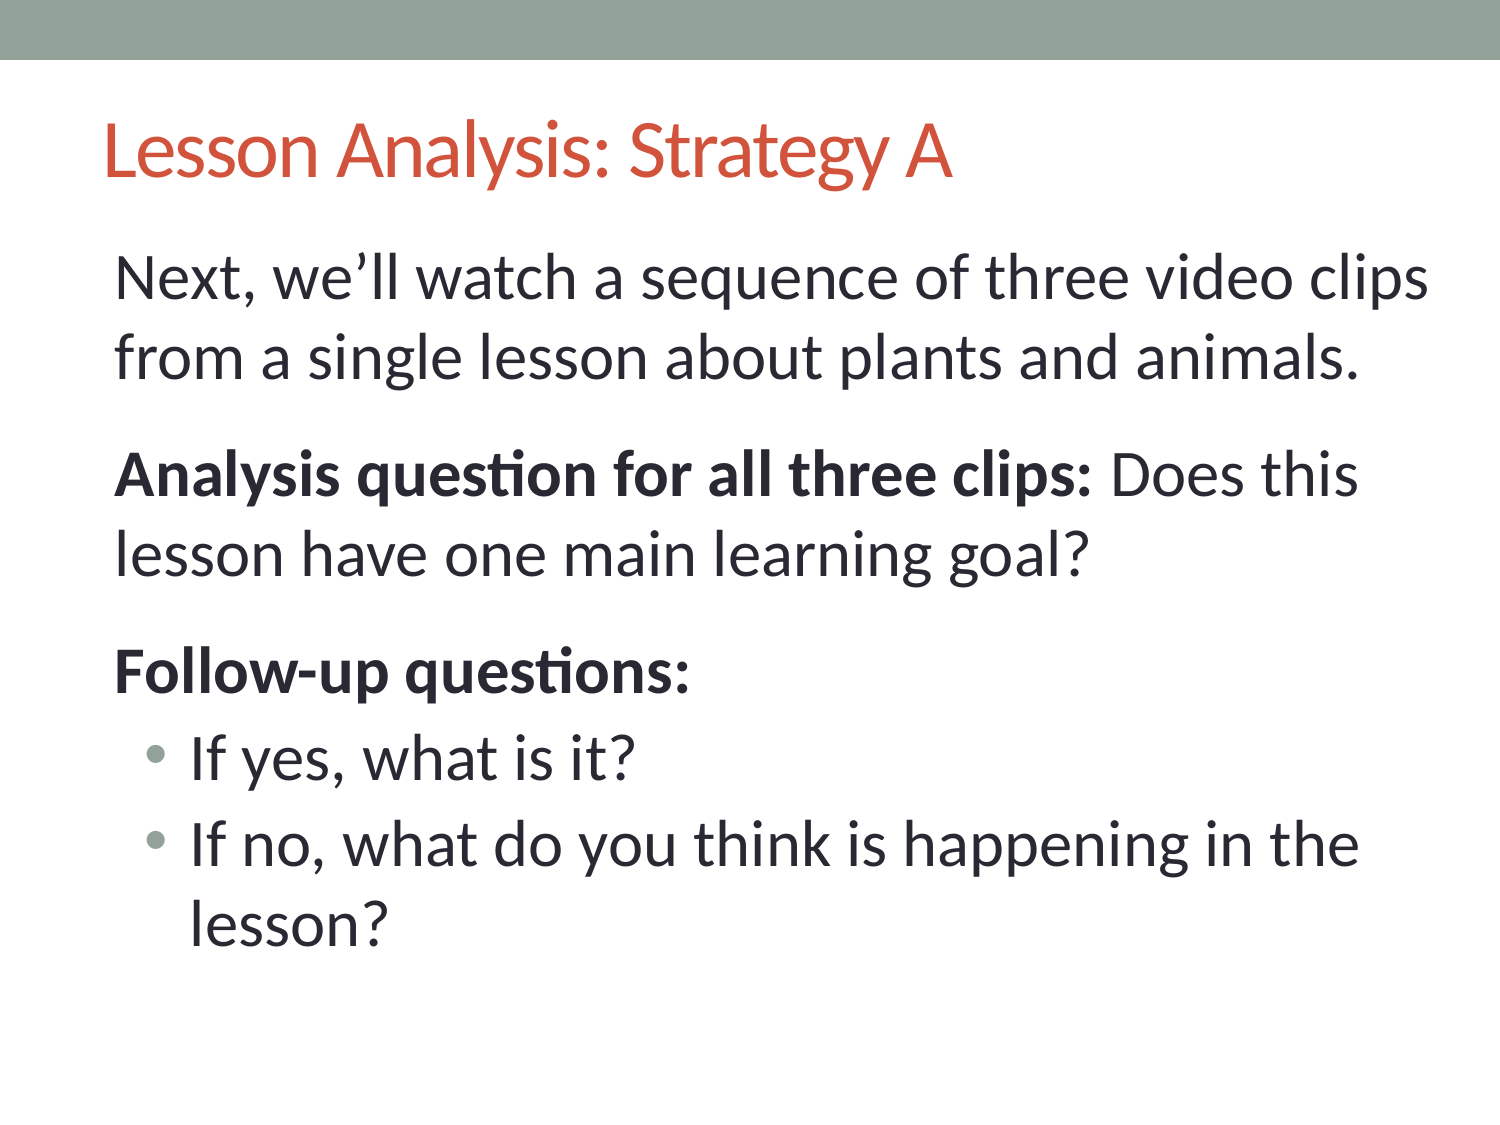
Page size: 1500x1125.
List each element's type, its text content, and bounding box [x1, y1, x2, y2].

list Next, we’ll watch a sequence of three video clips from a single lesson about plants and animals. Analysis question for all three clips: Does this lesson have one main learning goal? Follow-up questions: If yes, what is it? If no, what do you think is happening in the lesson? [99, 224, 1450, 1038]
title Lesson Analysis: Strategy A [87, 62, 1438, 225]
